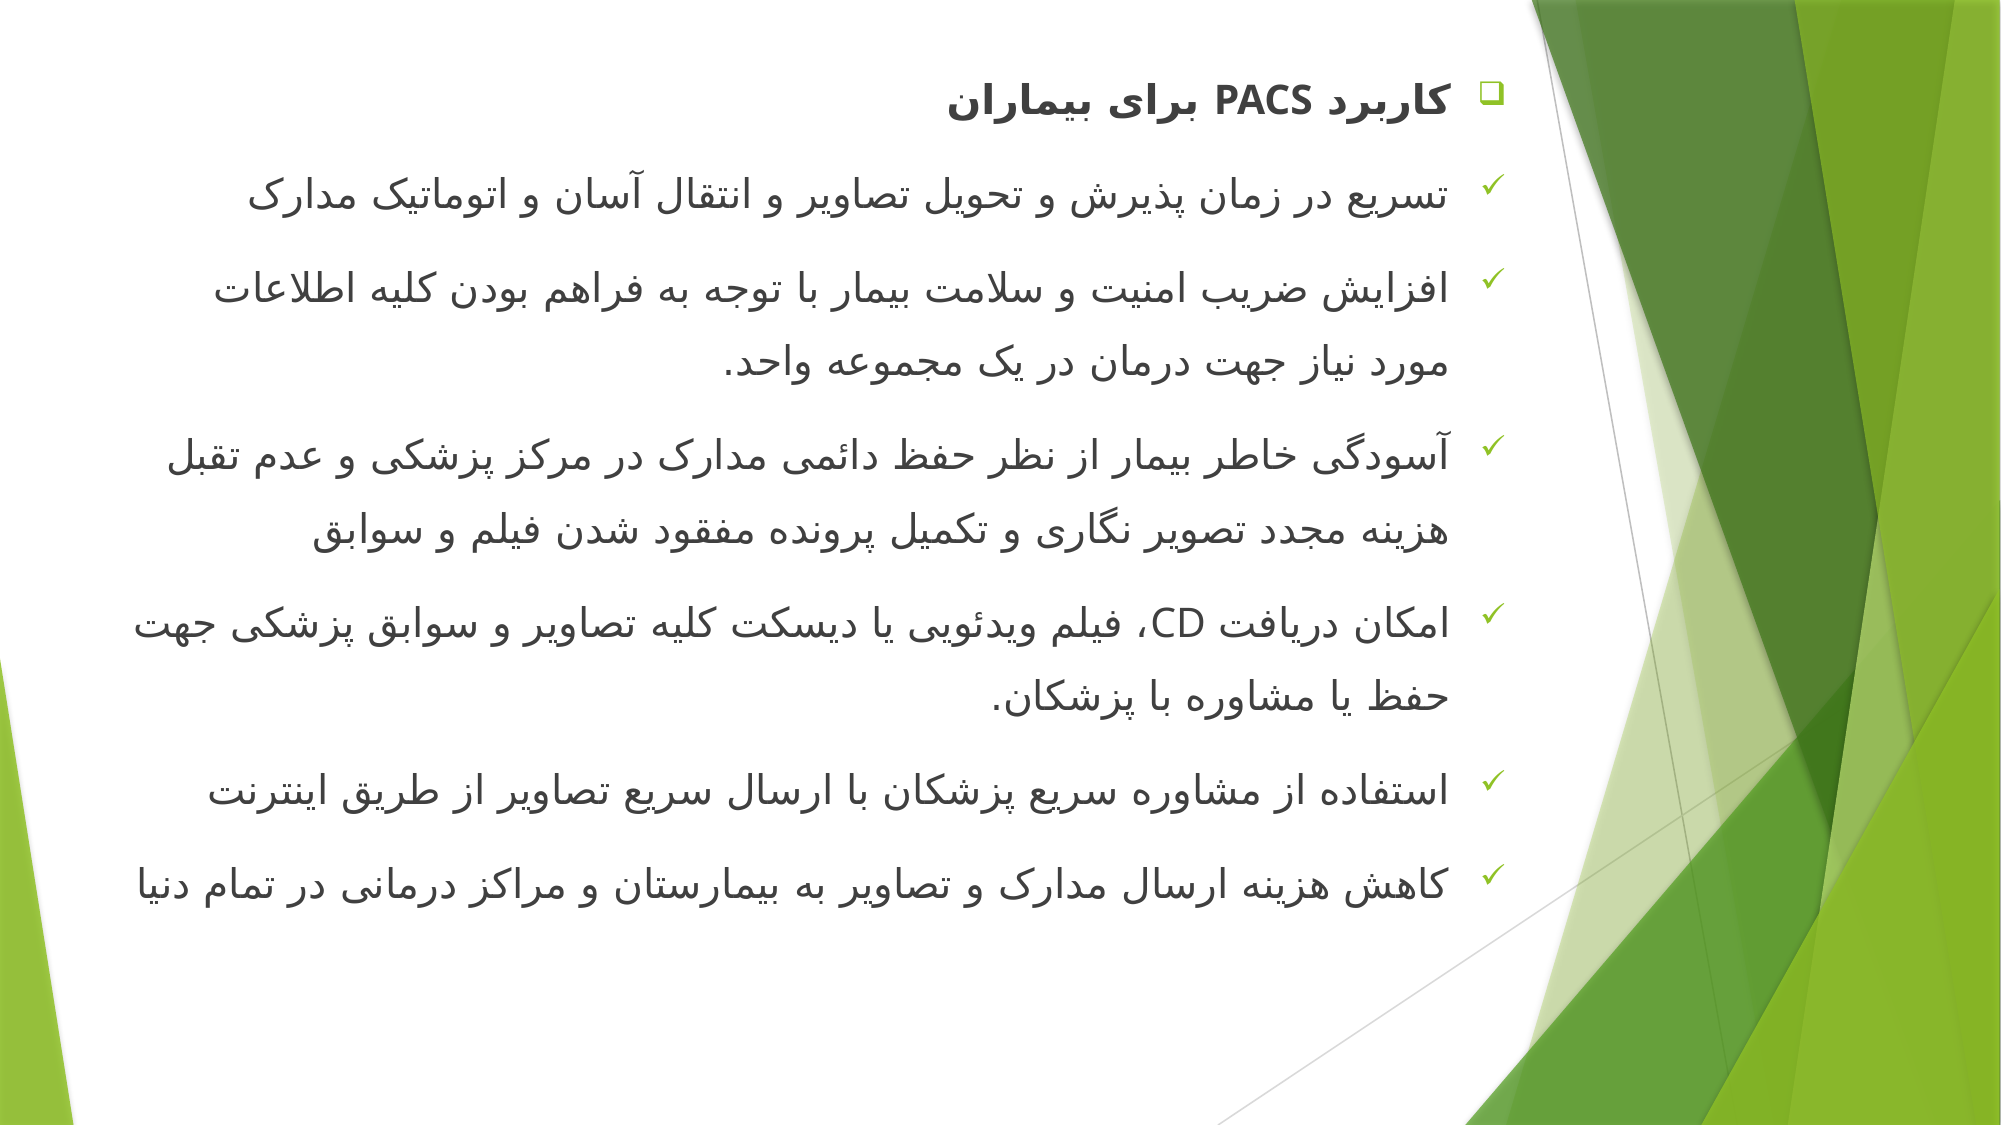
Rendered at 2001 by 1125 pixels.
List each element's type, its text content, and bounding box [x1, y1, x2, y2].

list کاربرد PACS برای بیماران تسریع در زمان پذیرش و تحویل تصاویر و انتقال آسان و اتوماتیک مدارک افزایش ضریب امنیت و سلامت بیمار با توجه به فراهم بودن کلیه اطلاعات مورد نیاز جهت درمان در یک مجموعه واحد. آسودگی خاطر بیمار از نظر حفظ دائمی مدارک در مرکز پزشکی و عدم تقبل هزینه مجدد تصویر نگاری و تکمیل پرونده مفقود شدن فیلم و سوابق امکان دریافت CD، فیلم ویدئویی یا دیسکت کلیه تصاویر و سوابق پزشکی جهت حفظ یا مشاوره با پزشکان. استفاده از مشاوره سریع پزشکان با ارسال سریع تصاویر از طریق اینترنت کاهش هزینه ارسال مدارک و تصاویر به بیمارستان و مراکز درمانی در تمام دنیا [111, 41, 1522, 991]
